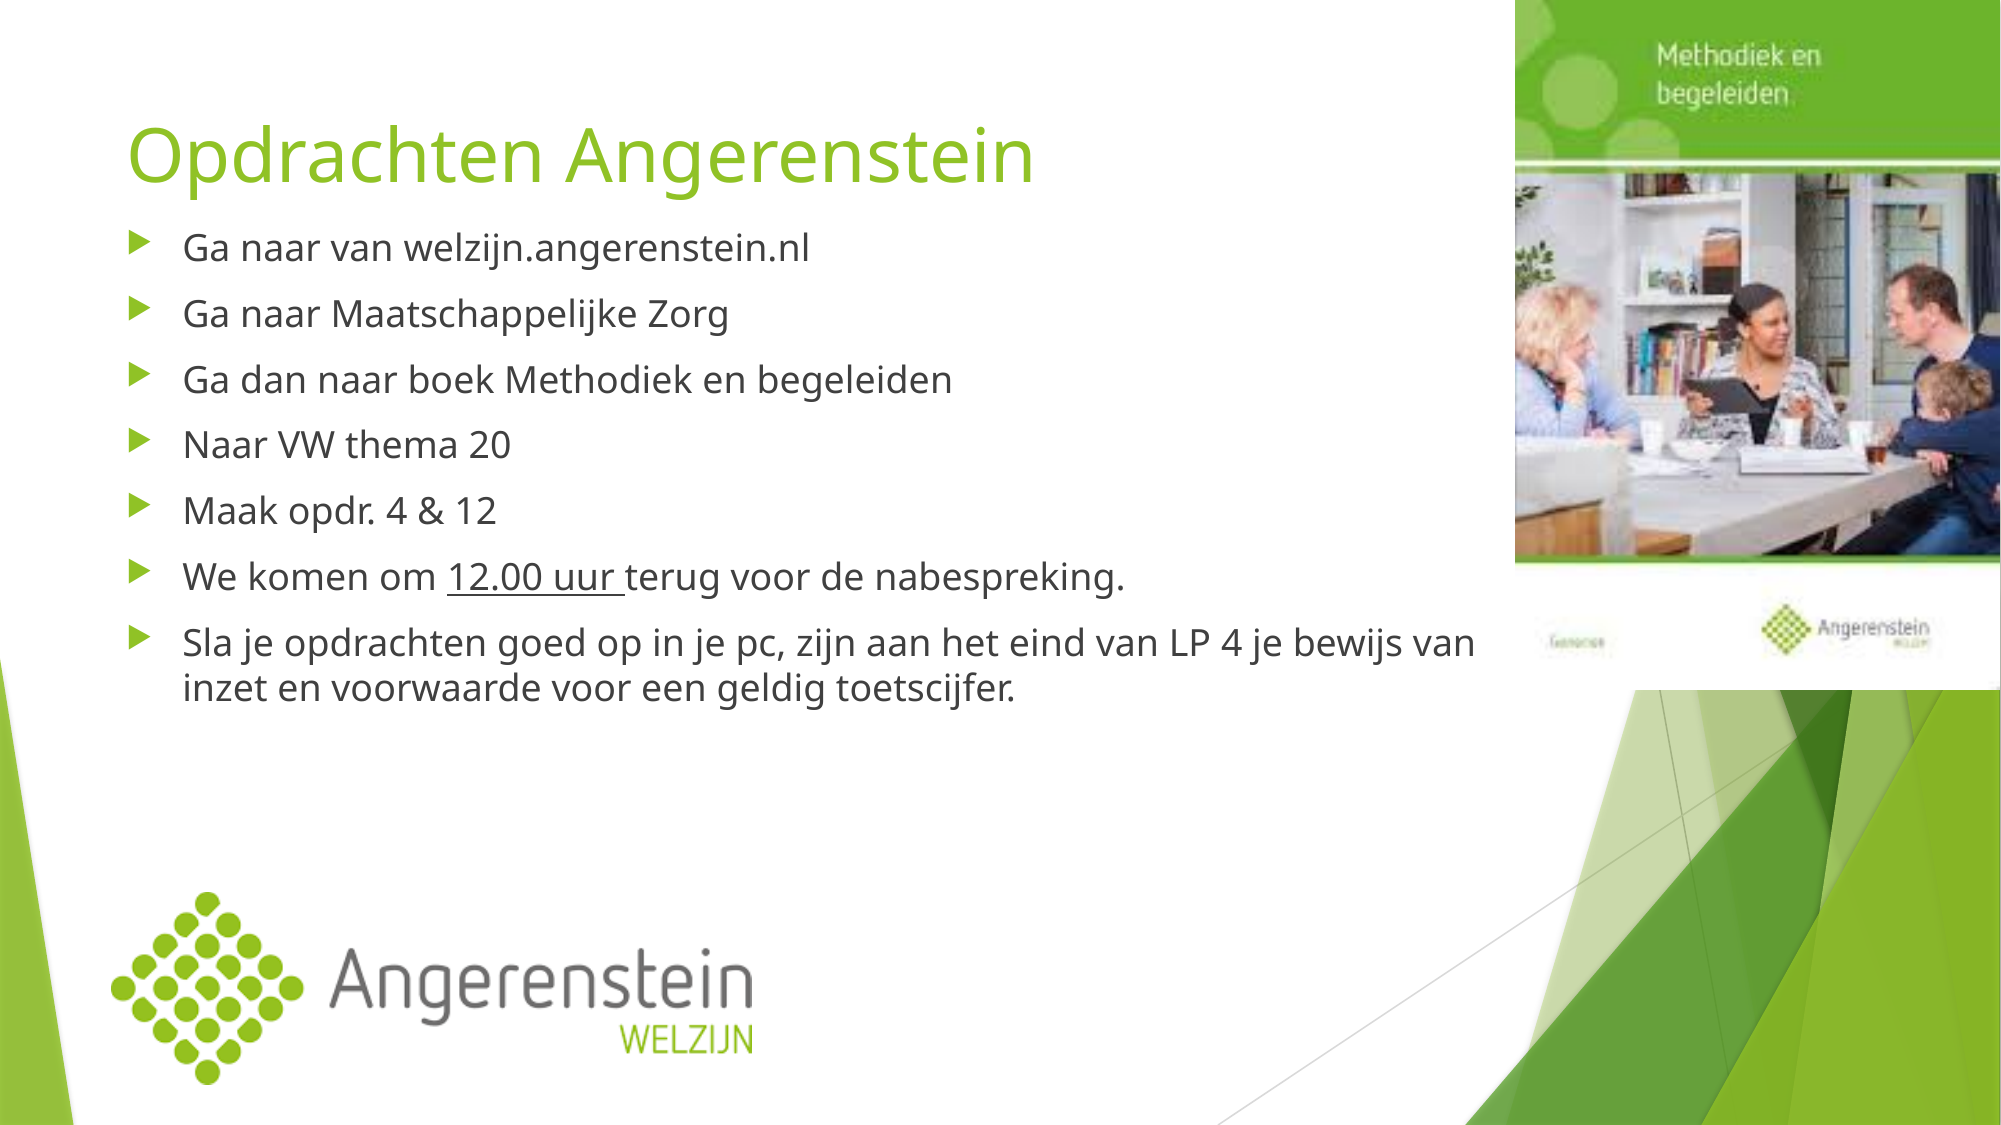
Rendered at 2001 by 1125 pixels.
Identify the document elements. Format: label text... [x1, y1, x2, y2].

title Opdrachten Angerenstein [111, 99, 1510, 216]
picture [110, 892, 753, 1086]
picture [1515, 0, 2000, 691]
list Ga naar van welzijn.angerenstein.nl Ga naar Maatschappelijke Zorg Ga dan naar boek Methodiek en begeleiden Naar VW thema 20 Maak opdr. 4 & 12 We komen om 12.00 uur terug voor de nabespreking. Sla je opdrachten goed op in je pc, zijn aan het eind van LP 4 je bewijs van inzet en voorwaarde voor een geldig toetscijfer. [111, 216, 1522, 853]
